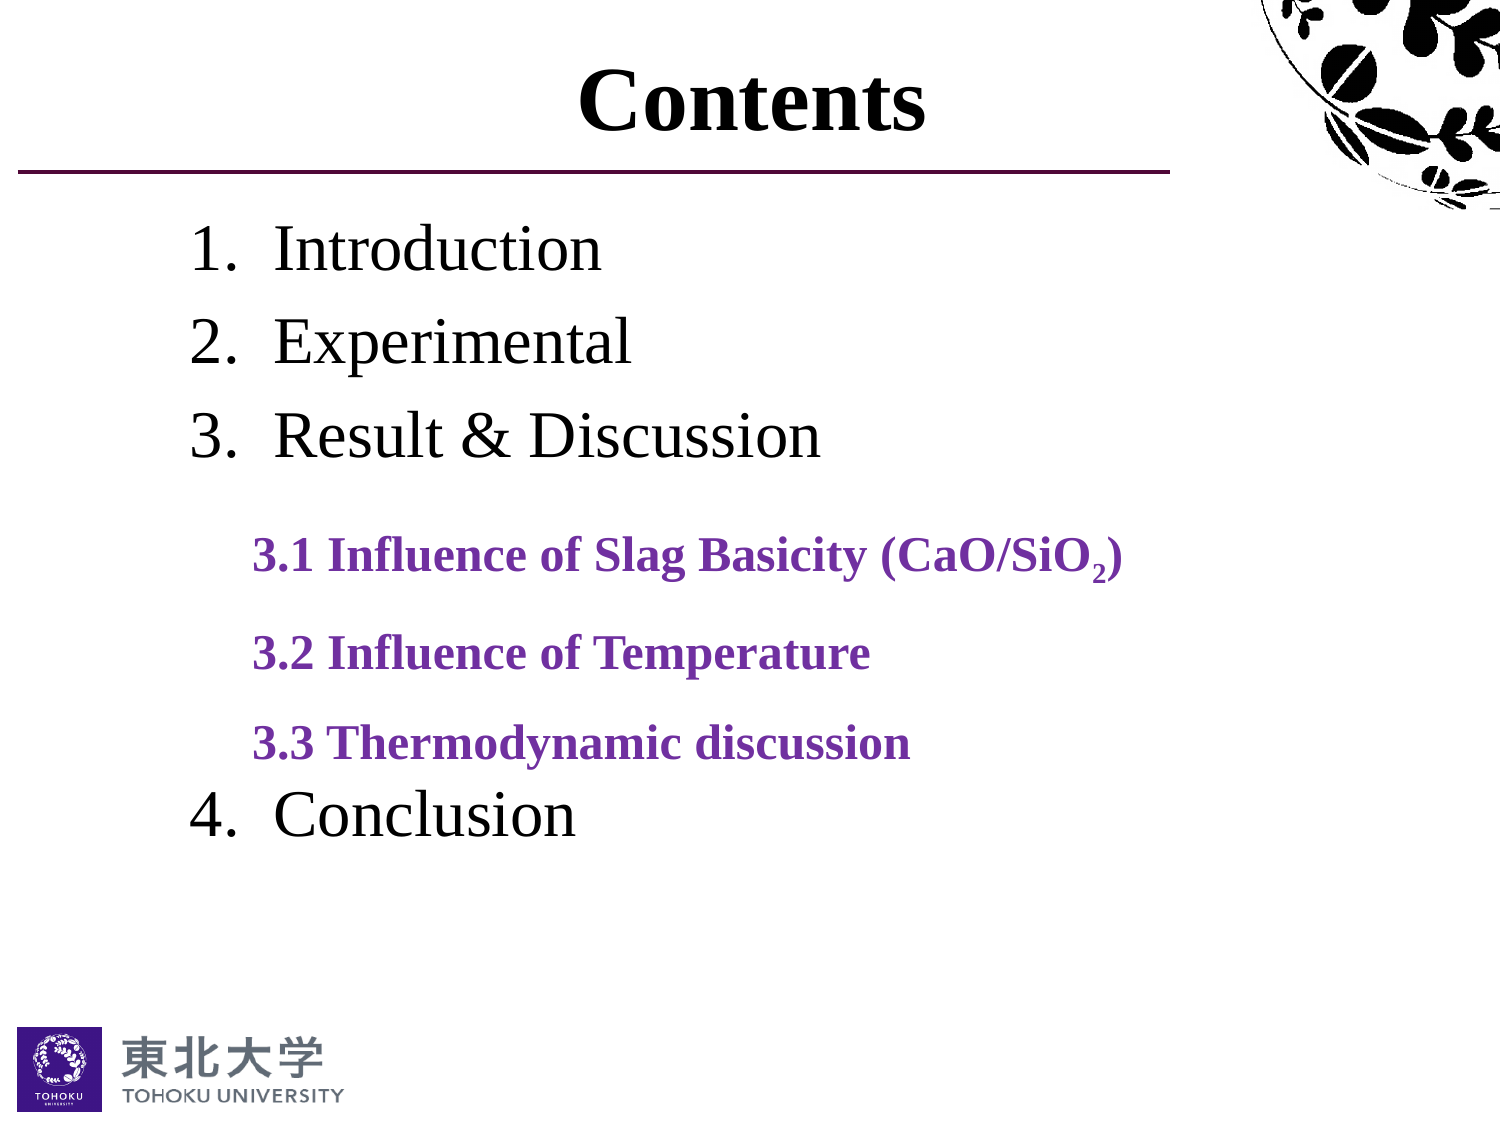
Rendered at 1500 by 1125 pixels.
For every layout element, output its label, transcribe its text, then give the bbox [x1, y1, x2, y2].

picture [1244, 0, 1500, 210]
text_box Contents [561, 55, 1034, 133]
list 1. Introduction 2. Experimental 3. Result & Discussion 4. Conclusion [174, 196, 1120, 890]
text_box 3.1 Influence of Slag Basicity (CaO/SiO2) 3.2 Influence of Temperature 3.3 Thermodynamic discussion [237, 479, 1139, 777]
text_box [17, 1025, 349, 1112]
